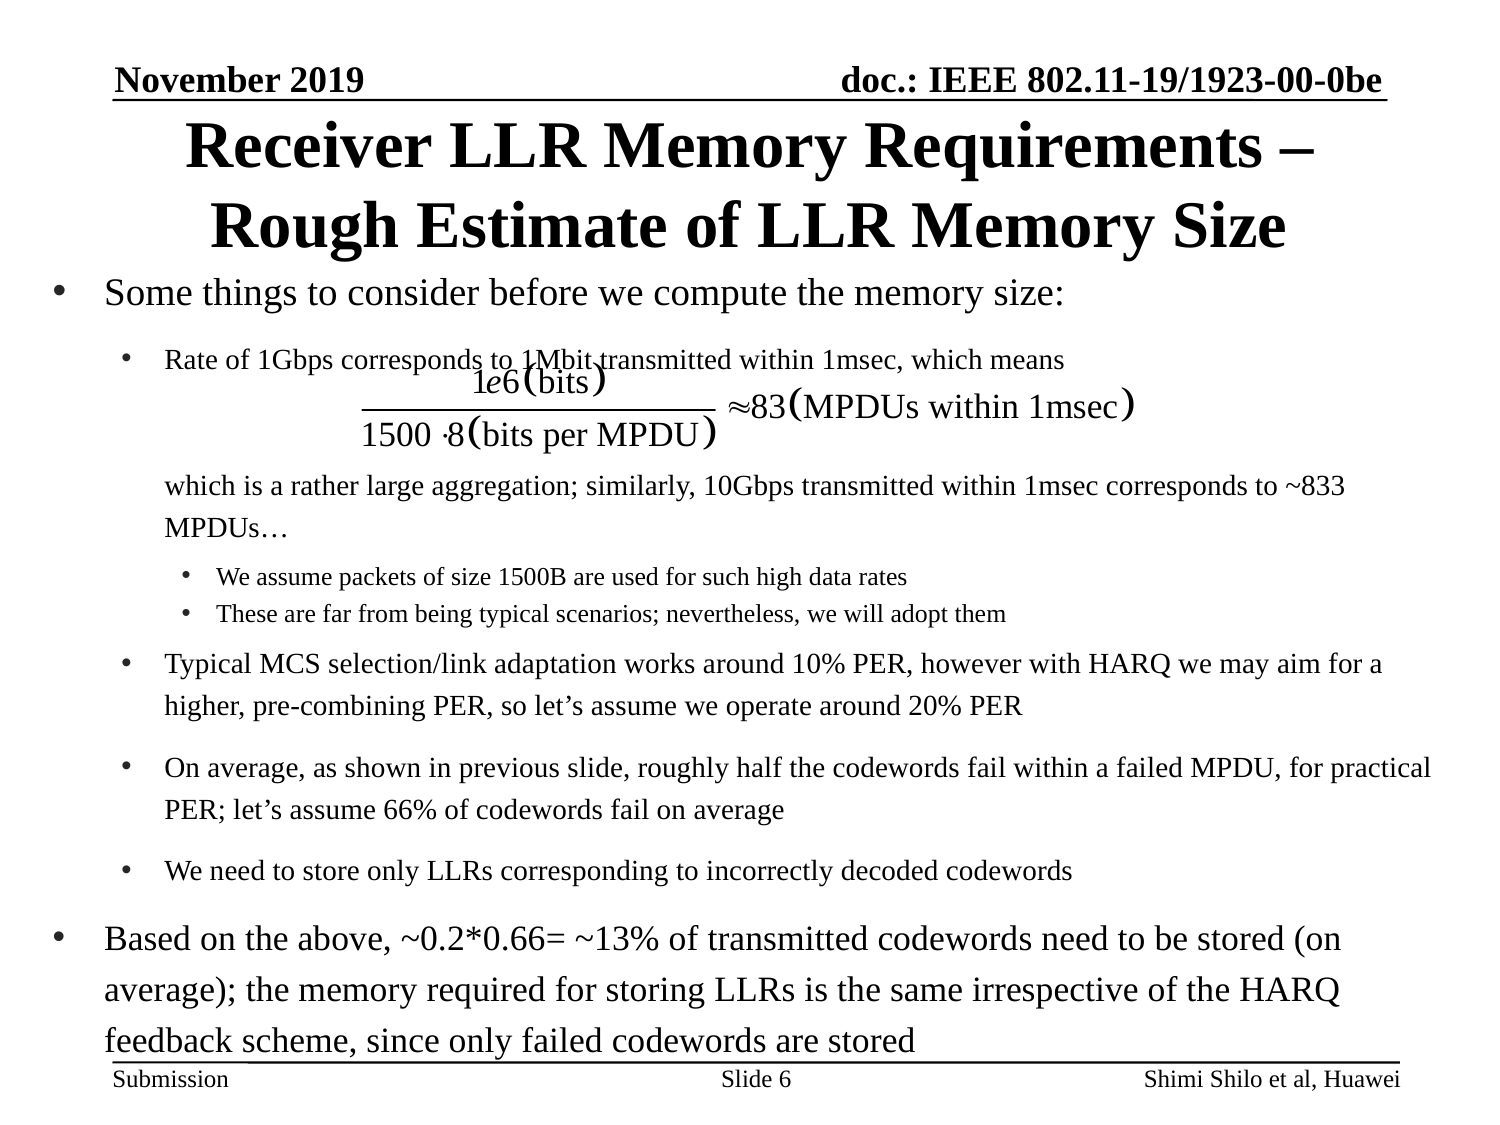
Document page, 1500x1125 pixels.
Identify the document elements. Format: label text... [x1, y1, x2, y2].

title Receiver LLR Memory Requirements – Rough Estimate of LLR Memory Size [112, 137, 1388, 226]
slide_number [114, 54, 374, 101]
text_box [356, 356, 1138, 467]
list Some things to consider before we compute the memory size: Rate of 1Gbps corresponds to 1Mbit transmitted within 1msec, which means which is a rather large aggregation; similarly, 10Gbps transmitted within 1msec corresponds to ~833 MPDUs… We assume packets of size 1500B are used for such high data rates These are far from being typical scenarios; nevertheless, we will adopt them Typical MCS selection/link adaptation works around 10% PER, however with HARQ we may aim for a higher, pre-combining PER, so let’s assume we operate around 20% PER On average, as shown in previous slide, roughly half the codewords fail within a failed MPDU, for practical PER; let’s assume 66% of codewords fail on average We need to store only LLRs corresponding to incorrectly decoded codewords Based on the above, ~0.2*0.66= ~13% of transmitted codewords need to be stored (on average); the memory required for storing LLRs is the same irrespective of the HARQ feedback scheme, since only failed codewords are stored [37, 249, 1476, 1076]
footer Shimi Shilo et al, Huawei [1140, 1061, 1402, 1093]
slide_number Slide 6 [712, 1076, 800, 1093]
